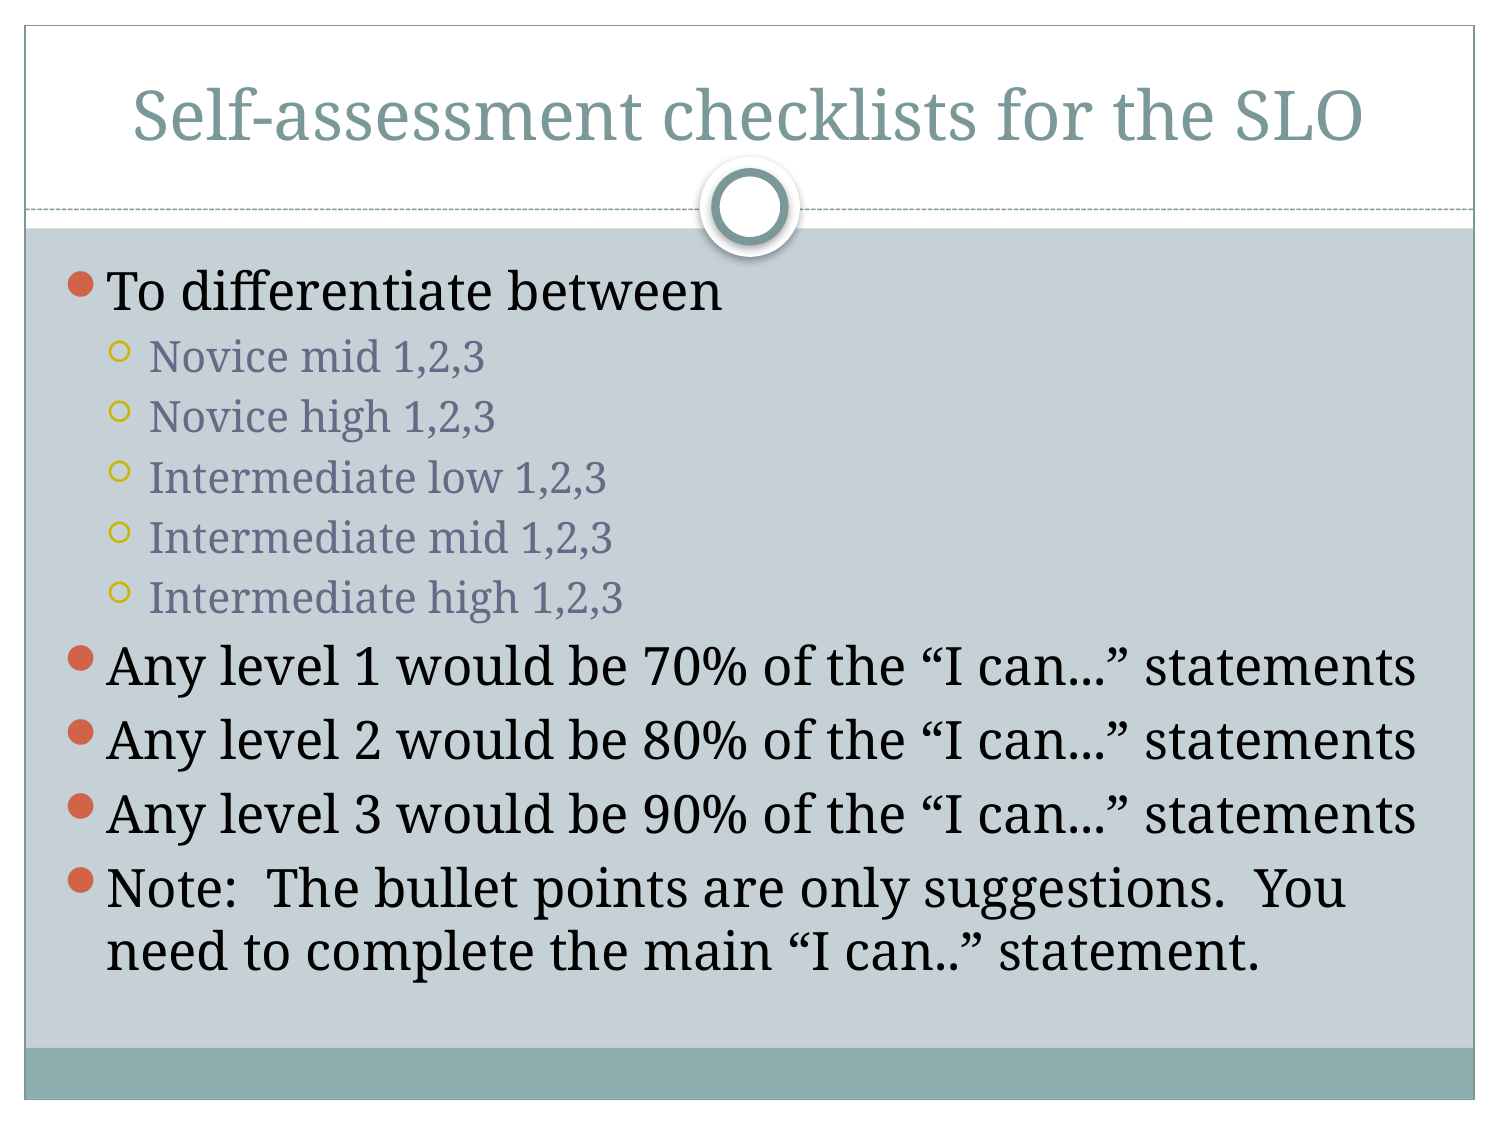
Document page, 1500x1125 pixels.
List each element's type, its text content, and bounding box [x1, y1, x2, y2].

title Self-assessment checklists for the SLO [49, 37, 1450, 162]
list To differentiate between Novice mid 1,2,3 Novice high 1,2,3 Intermediate low 1,2,3 Intermediate mid 1,2,3 Intermediate high 1,2,3 Any level 1 would be 70% of the “I can...” statements Any level 2 would be 80% of the “I can...” statements Any level 3 would be 90% of the “I can...” statements Note: The bullet points are only suggestions. You need to complete the main “I can..” statement. [49, 250, 1445, 1001]
